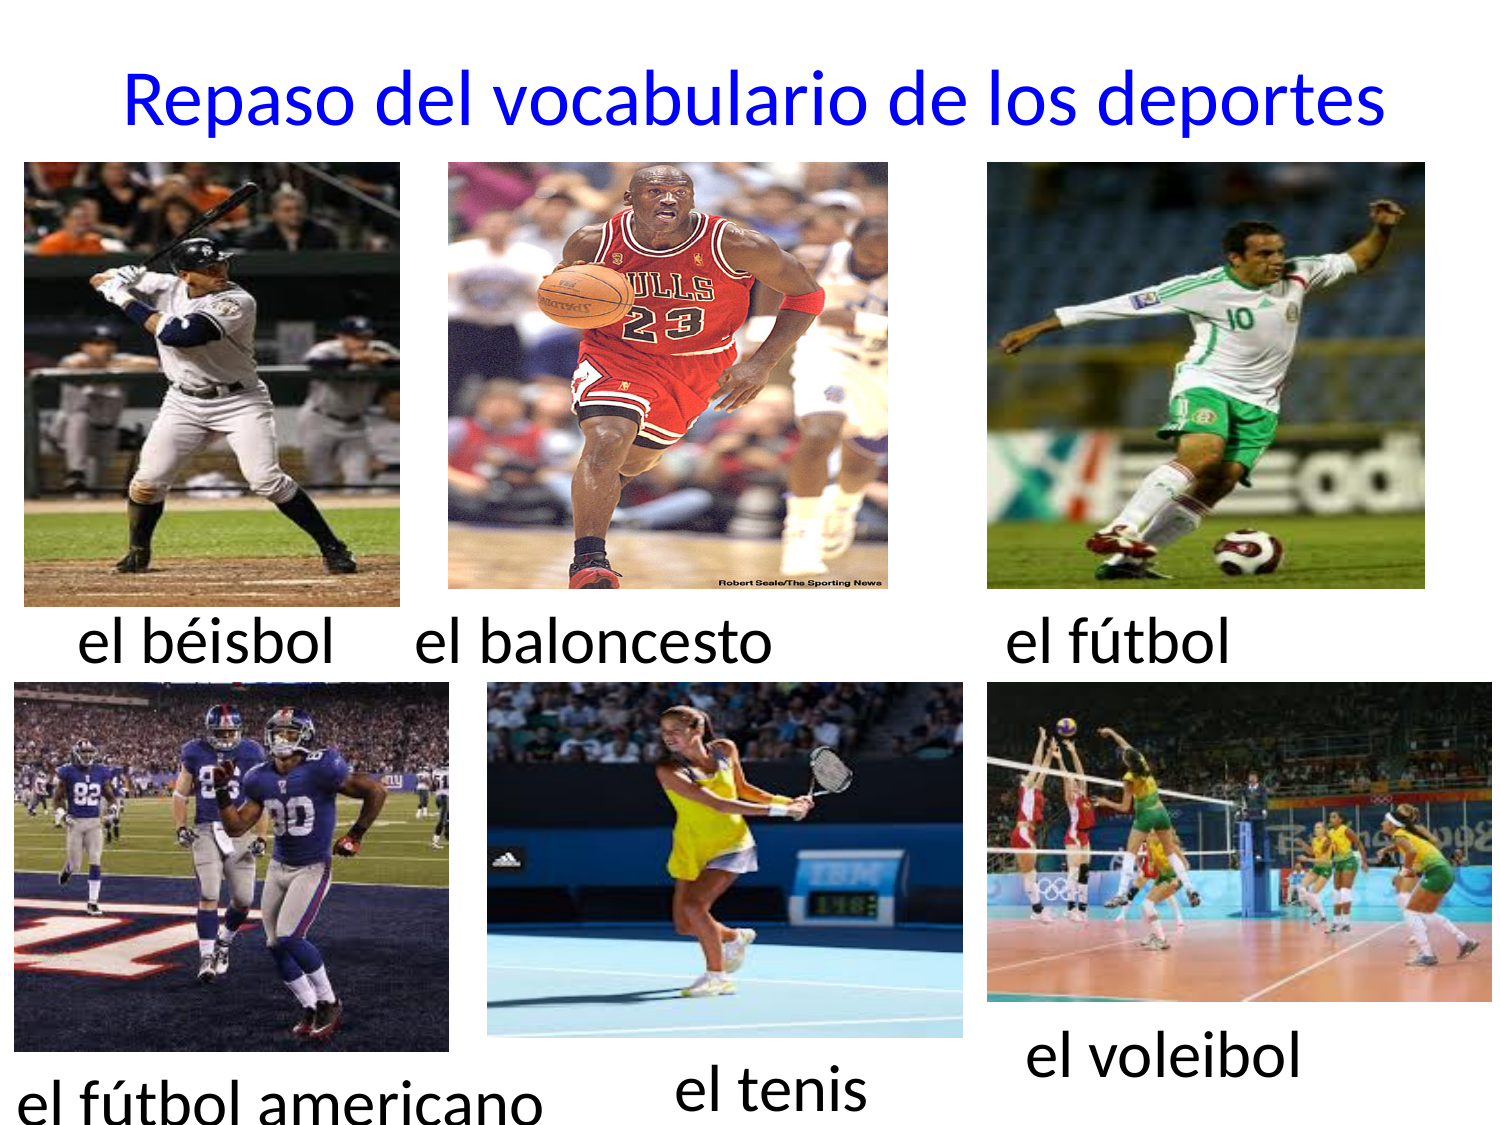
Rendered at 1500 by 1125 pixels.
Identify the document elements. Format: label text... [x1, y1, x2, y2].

text_box el baloncesto [399, 589, 825, 684]
text_box el fútbol [990, 598, 1370, 681]
title Repaso del vocabulario de los deportes [61, 1, 1449, 185]
text_box el voleibol [1010, 1011, 1464, 1099]
text_box el tenis [659, 1046, 938, 1125]
picture [987, 682, 1492, 1003]
text_box el béisbol [62, 615, 399, 681]
picture [13, 682, 449, 1053]
picture [448, 162, 888, 590]
picture [987, 162, 1426, 590]
picture [487, 682, 963, 1038]
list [24, 162, 401, 607]
text_box el fútbol americano [1, 1051, 563, 1125]
